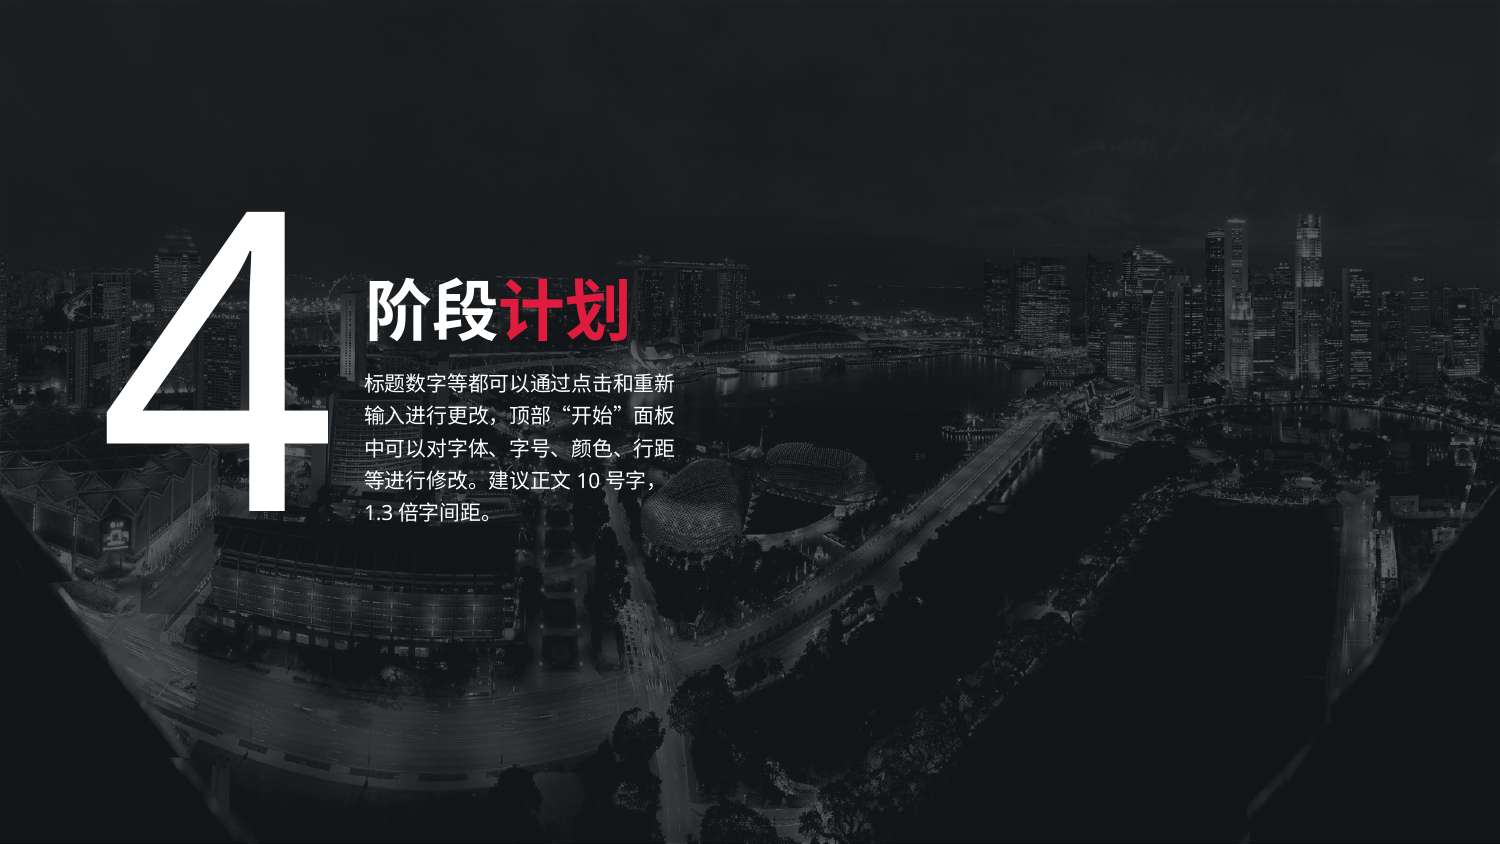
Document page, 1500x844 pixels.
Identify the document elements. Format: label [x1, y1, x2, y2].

text_box [85, 183, 698, 621]
text_box [0, 0, 1500, 844]
